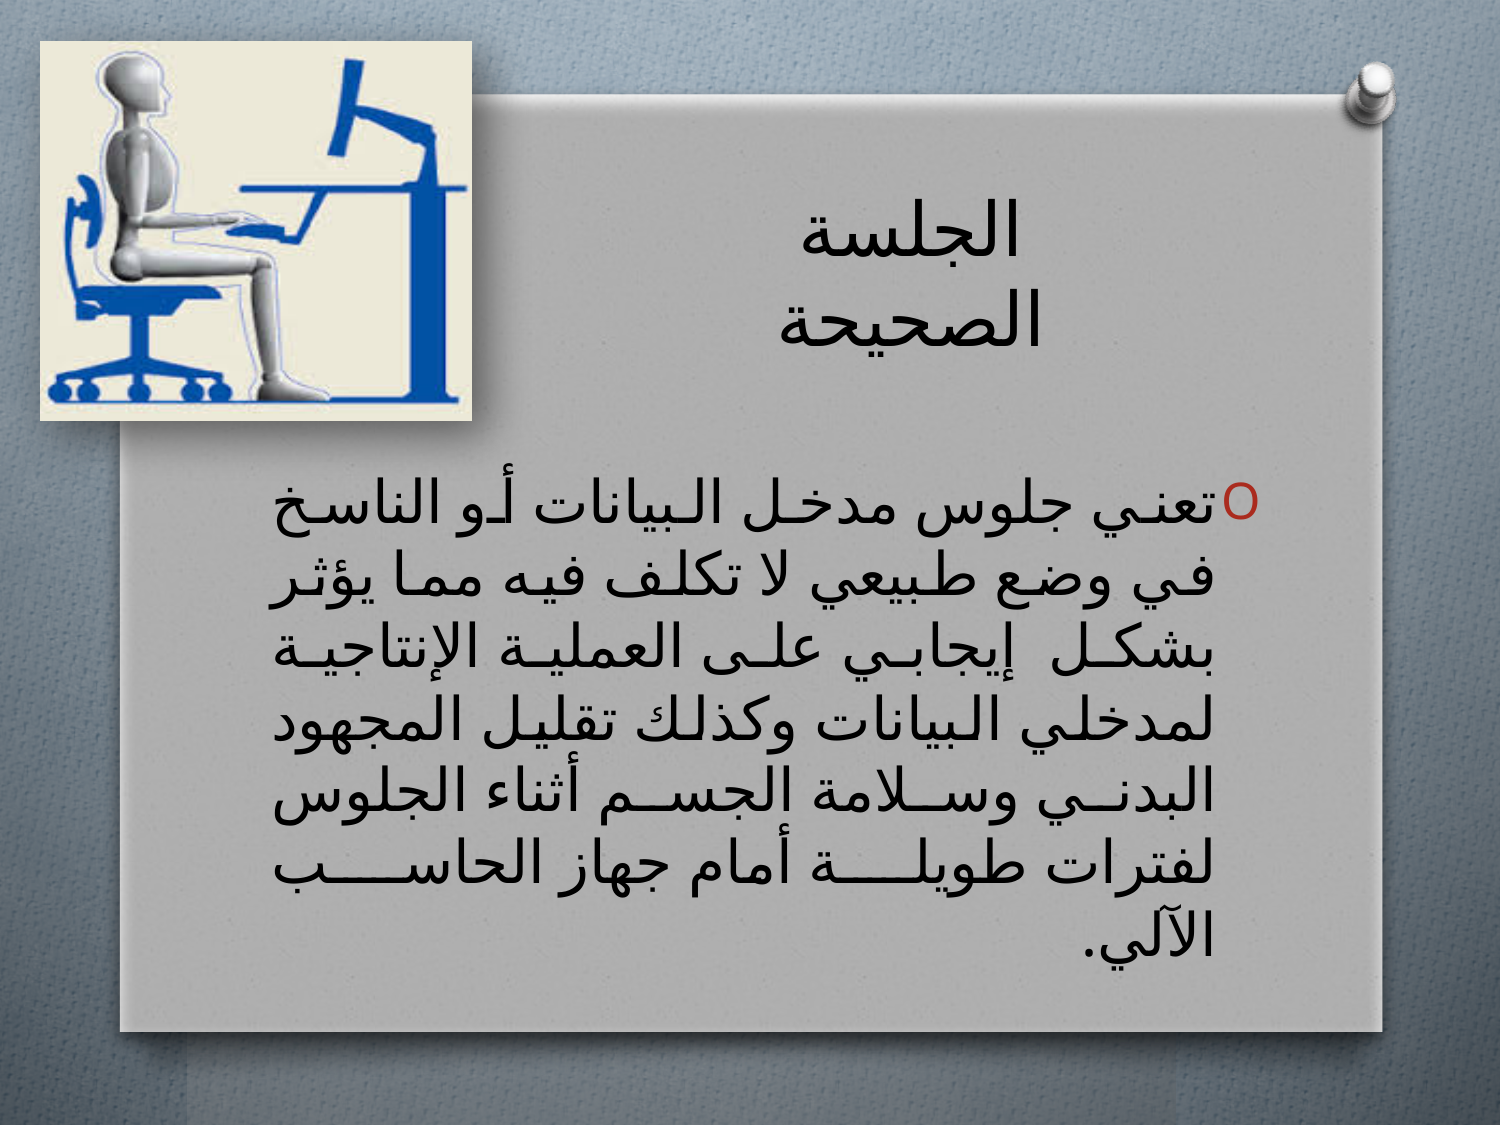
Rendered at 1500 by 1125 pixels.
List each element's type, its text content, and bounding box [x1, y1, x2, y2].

picture [40, 29, 472, 421]
list تعني جلوس مدخل البيانات أو الناسخ في وضع طبيعي لا تكلف فيه مما يؤثر بشكل إيجابي على العملية الإنتاجية لمدخلي البيانات وكذلك تقليل المجهود البدني وسلامة الجسم أثناء الجلوس لفترات طويلة أمام جهاز الحاسب الآلي. [256, 456, 1273, 976]
picture [1317, 35, 1439, 156]
title الجلسة الصحيحة [667, 172, 1155, 370]
